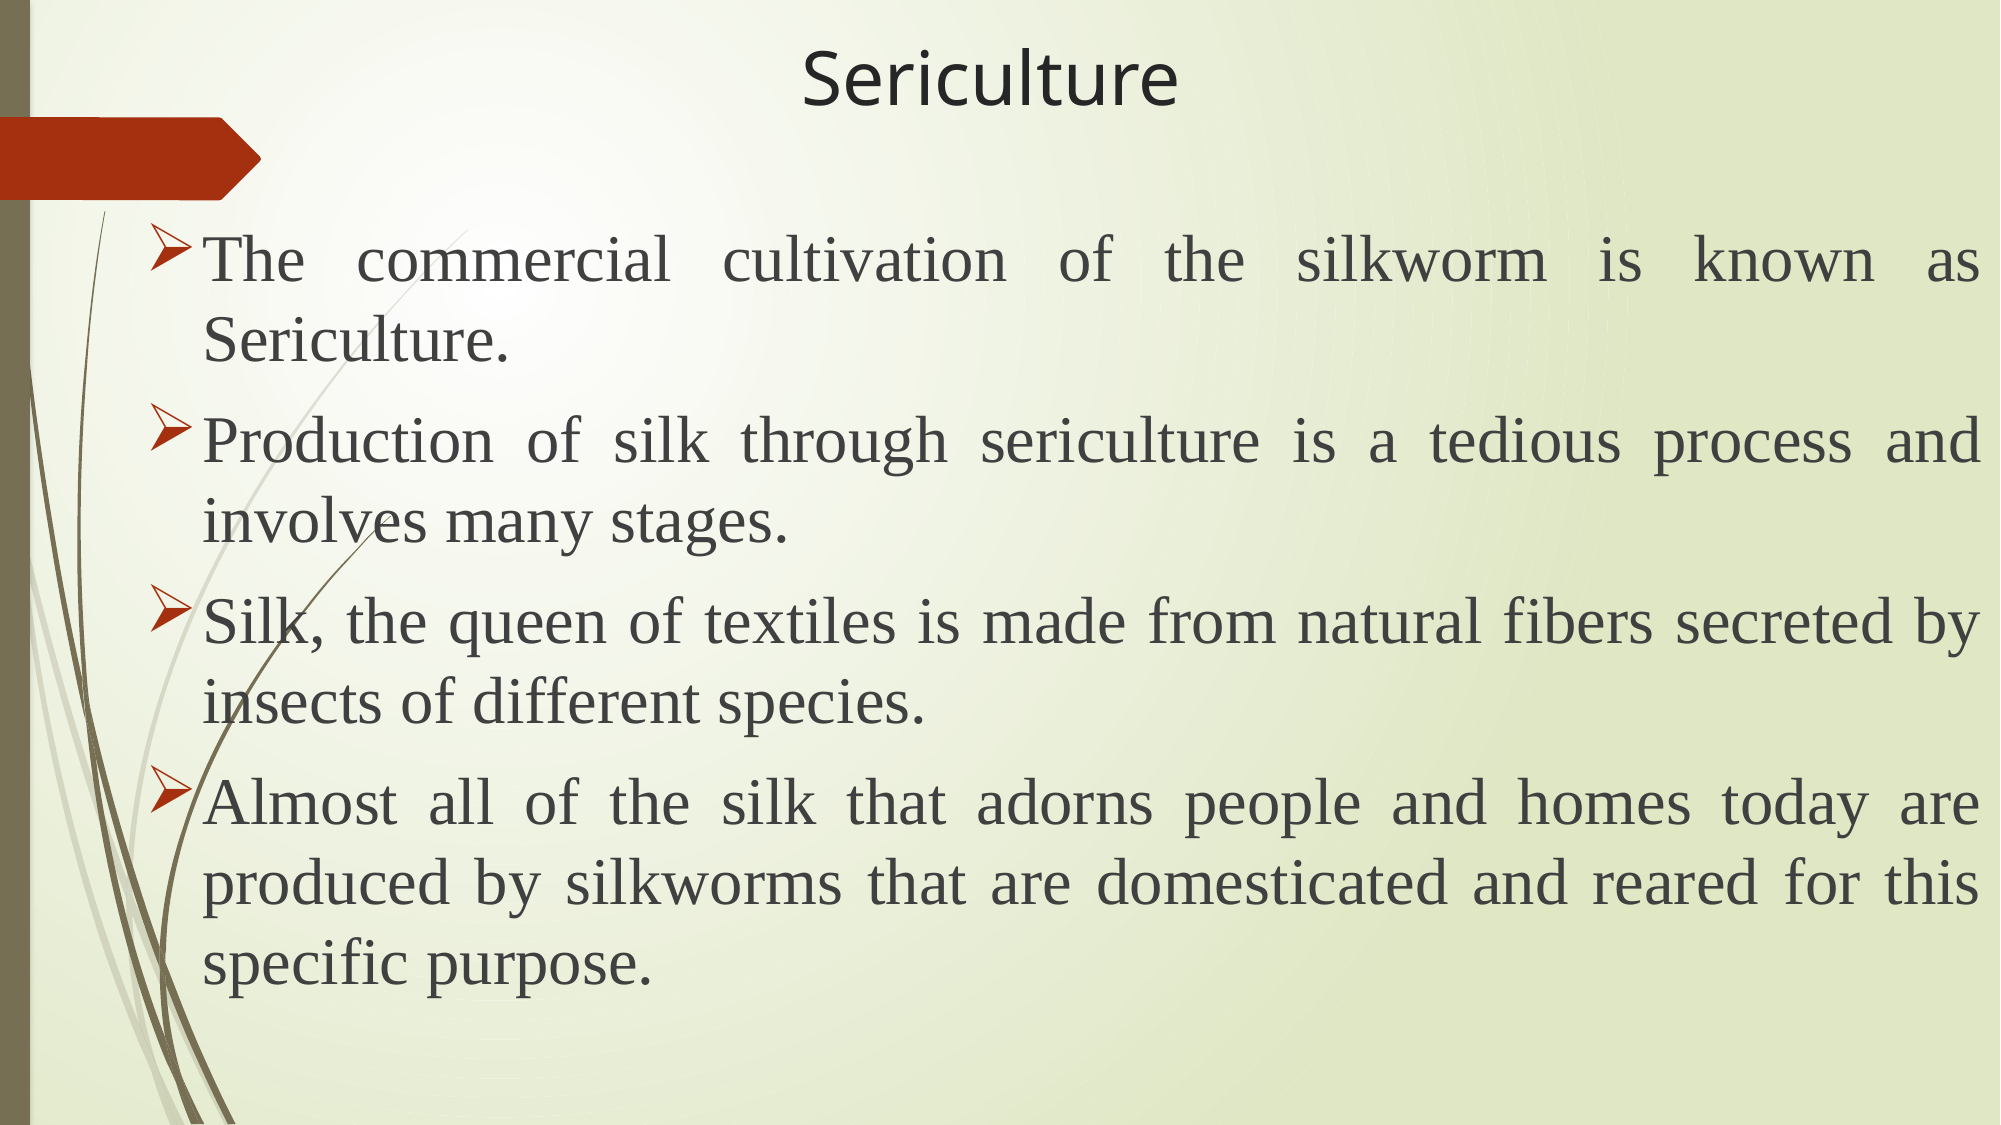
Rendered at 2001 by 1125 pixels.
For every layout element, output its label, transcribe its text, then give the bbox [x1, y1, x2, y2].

list The commercial cultivation of the silkworm is known as Sericulture. Production of silk through sericulture is a tedious process and involves many stages. Silk, the queen of textiles is made from natural fibers secreted by insects of different species. Almost all of the silk that adorns people and homes today are produced by silkworms that are domesticated and reared for this specific purpose. [130, 207, 2000, 1125]
title Sericulture [107, 22, 1876, 176]
